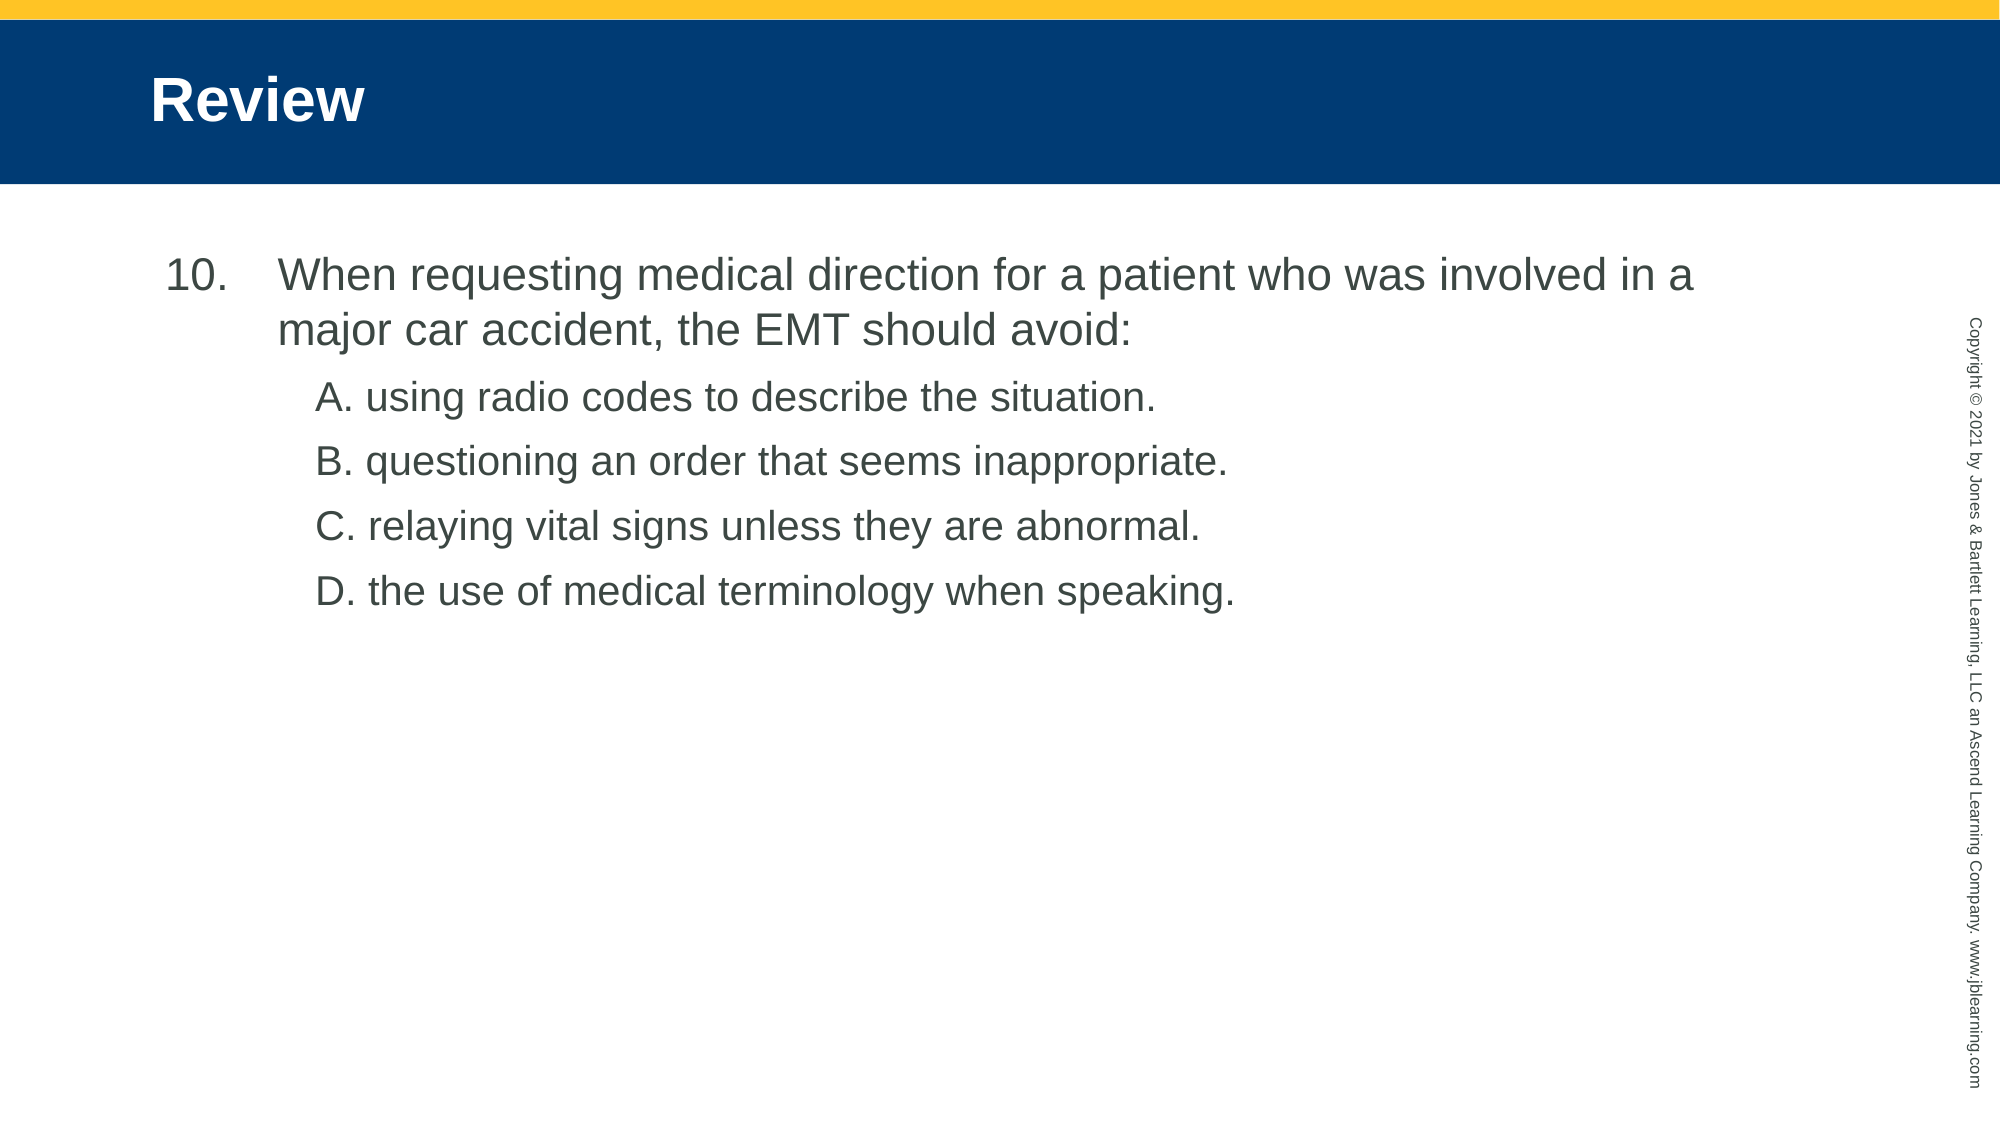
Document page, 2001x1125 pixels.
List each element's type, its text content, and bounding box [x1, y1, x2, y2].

title Review [0, 19, 2000, 185]
list When requesting medical direction for a patient who was involved in a major car accident, the EMT should avoid: using radio codes to describe the situation. questioning an order that seems inappropriate. relaying vital signs unless they are abnormal. the use of medical terminology when speaking. [150, 237, 1850, 1025]
